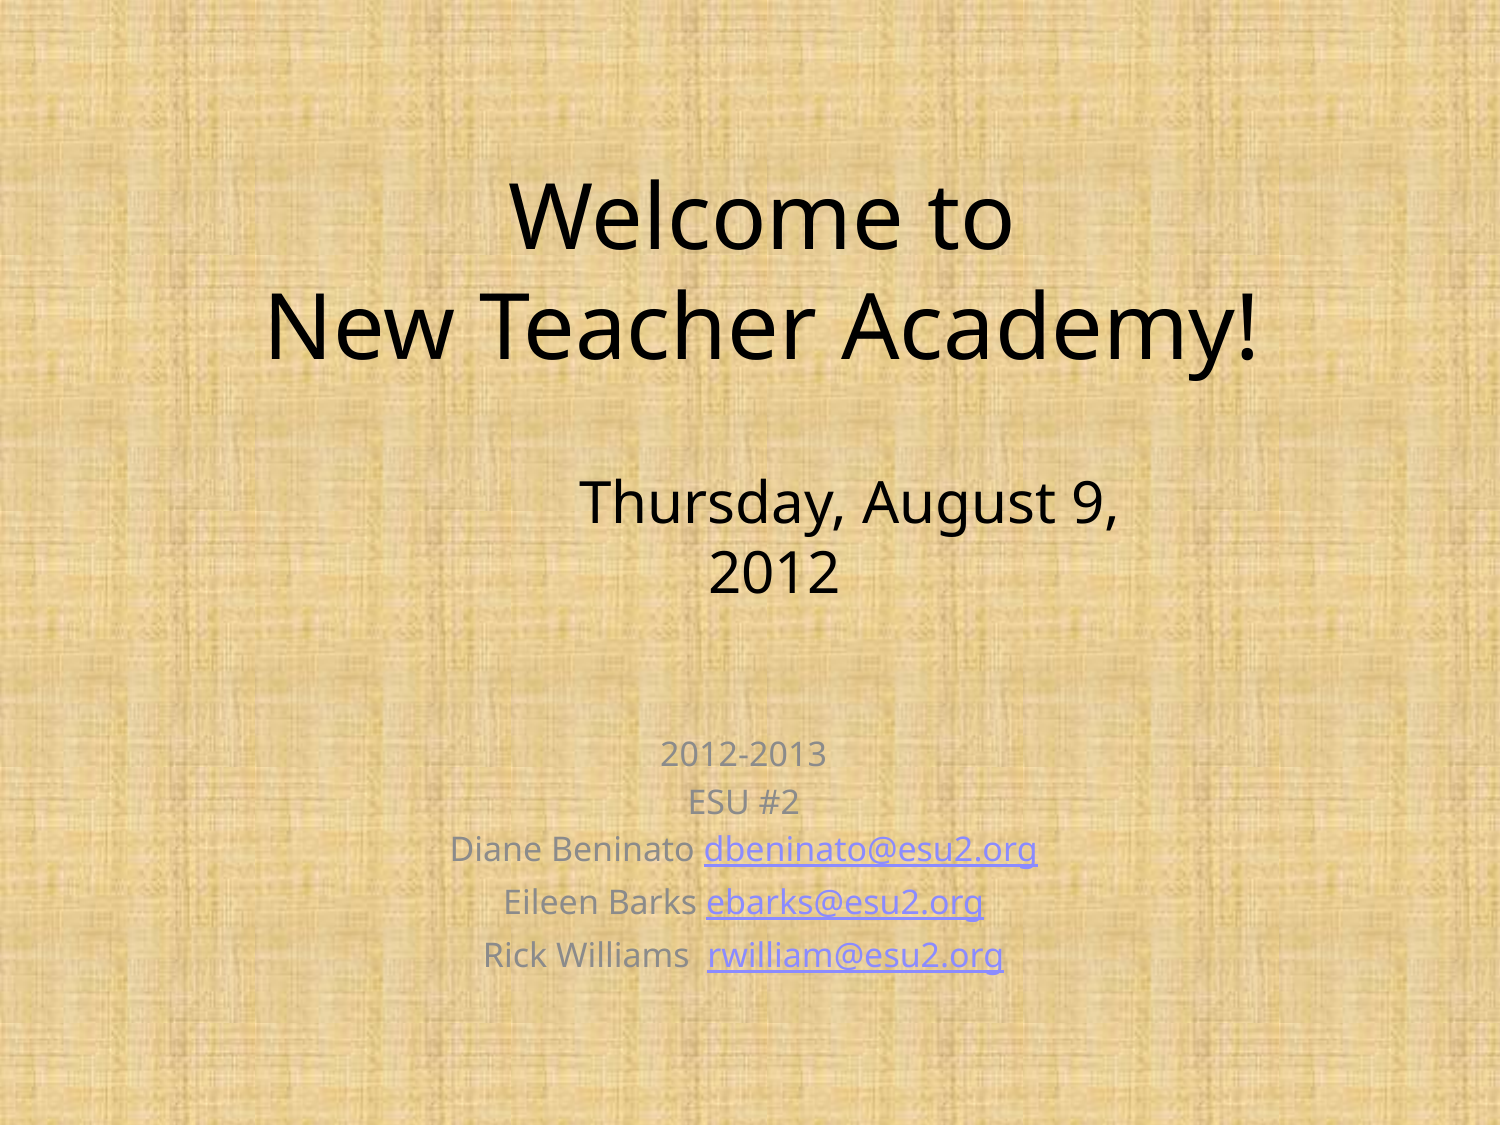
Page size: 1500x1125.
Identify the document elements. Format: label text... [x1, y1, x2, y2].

text_box Thursday, August 9, 2012 [399, 412, 1150, 683]
picture [0, 0, 1500, 1125]
subtitle 2012-2013 ESU #2 Diane Beninato dbeninato@esu2.org Eileen Barks ebarks@esu2.org Rick Williams rwilliam@esu2.org [87, 725, 1400, 988]
title Welcome to New Teacher Academy! [125, 37, 1400, 388]
